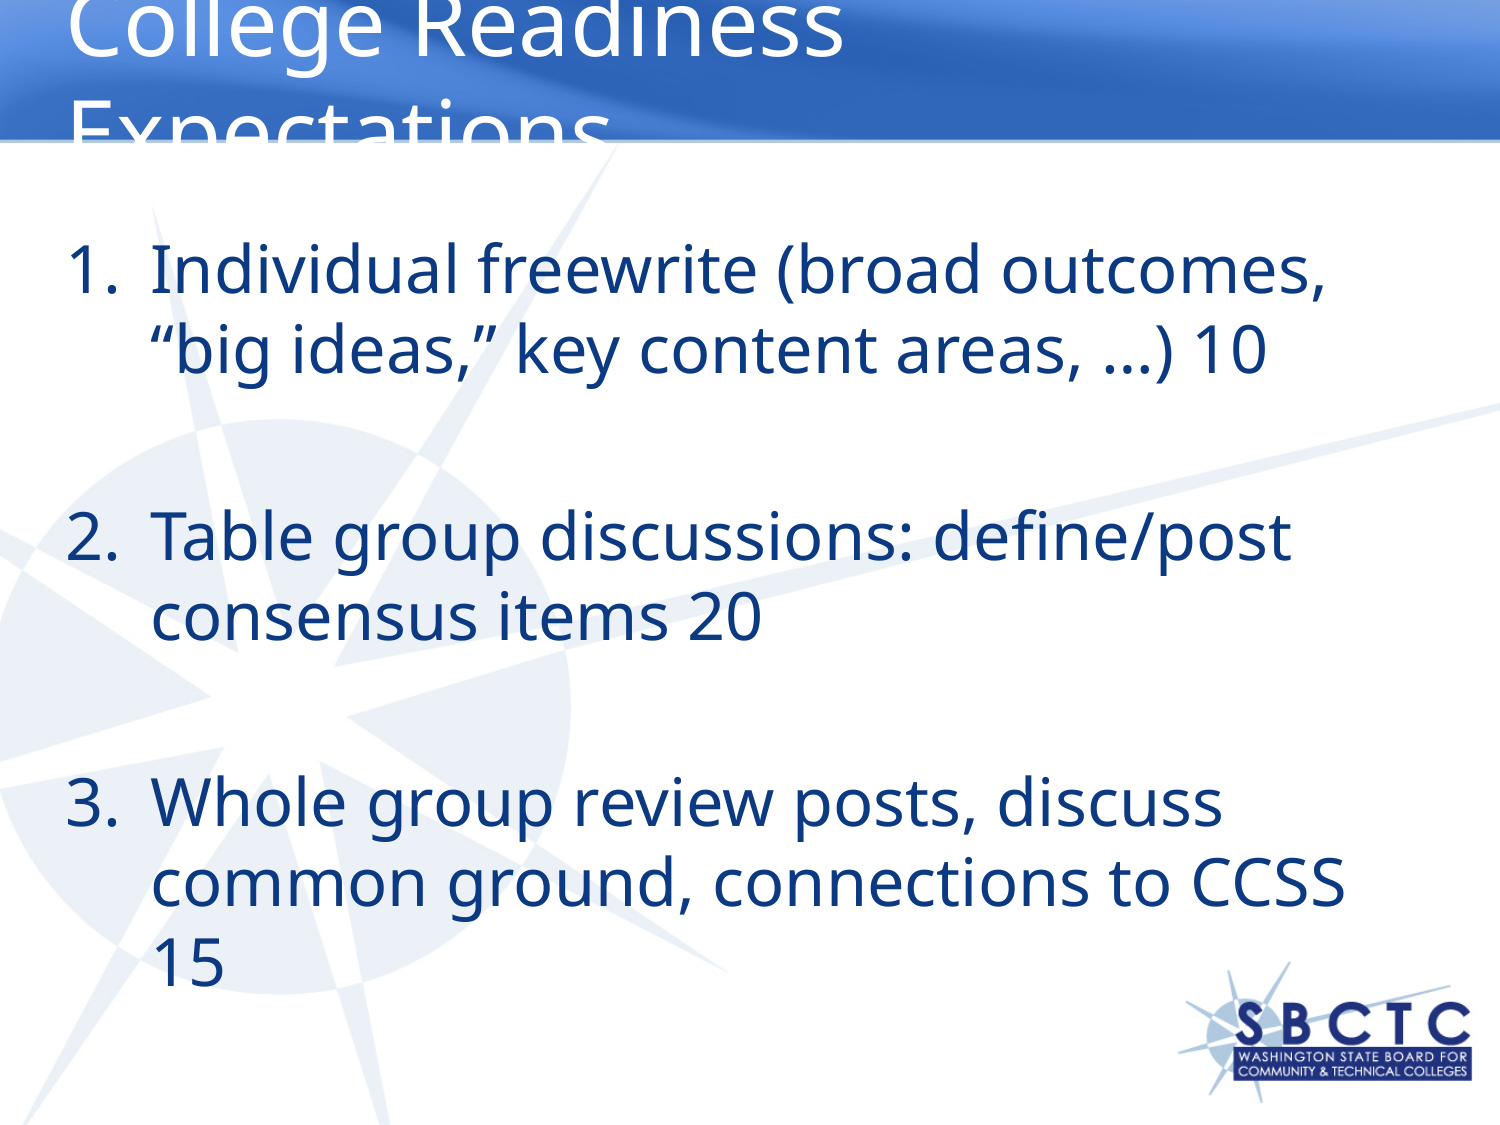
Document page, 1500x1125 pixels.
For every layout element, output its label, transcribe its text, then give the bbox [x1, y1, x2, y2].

title College Readiness Expectations [50, 0, 1326, 169]
picture [0, 0, 1500, 1125]
list Individual freewrite (broad outcomes, “big ideas,” key content areas, …) 10 Table group discussions: define/post consensus items 20 Whole group review posts, discuss common ground, connections to CCSS 15 [50, 219, 1409, 965]
